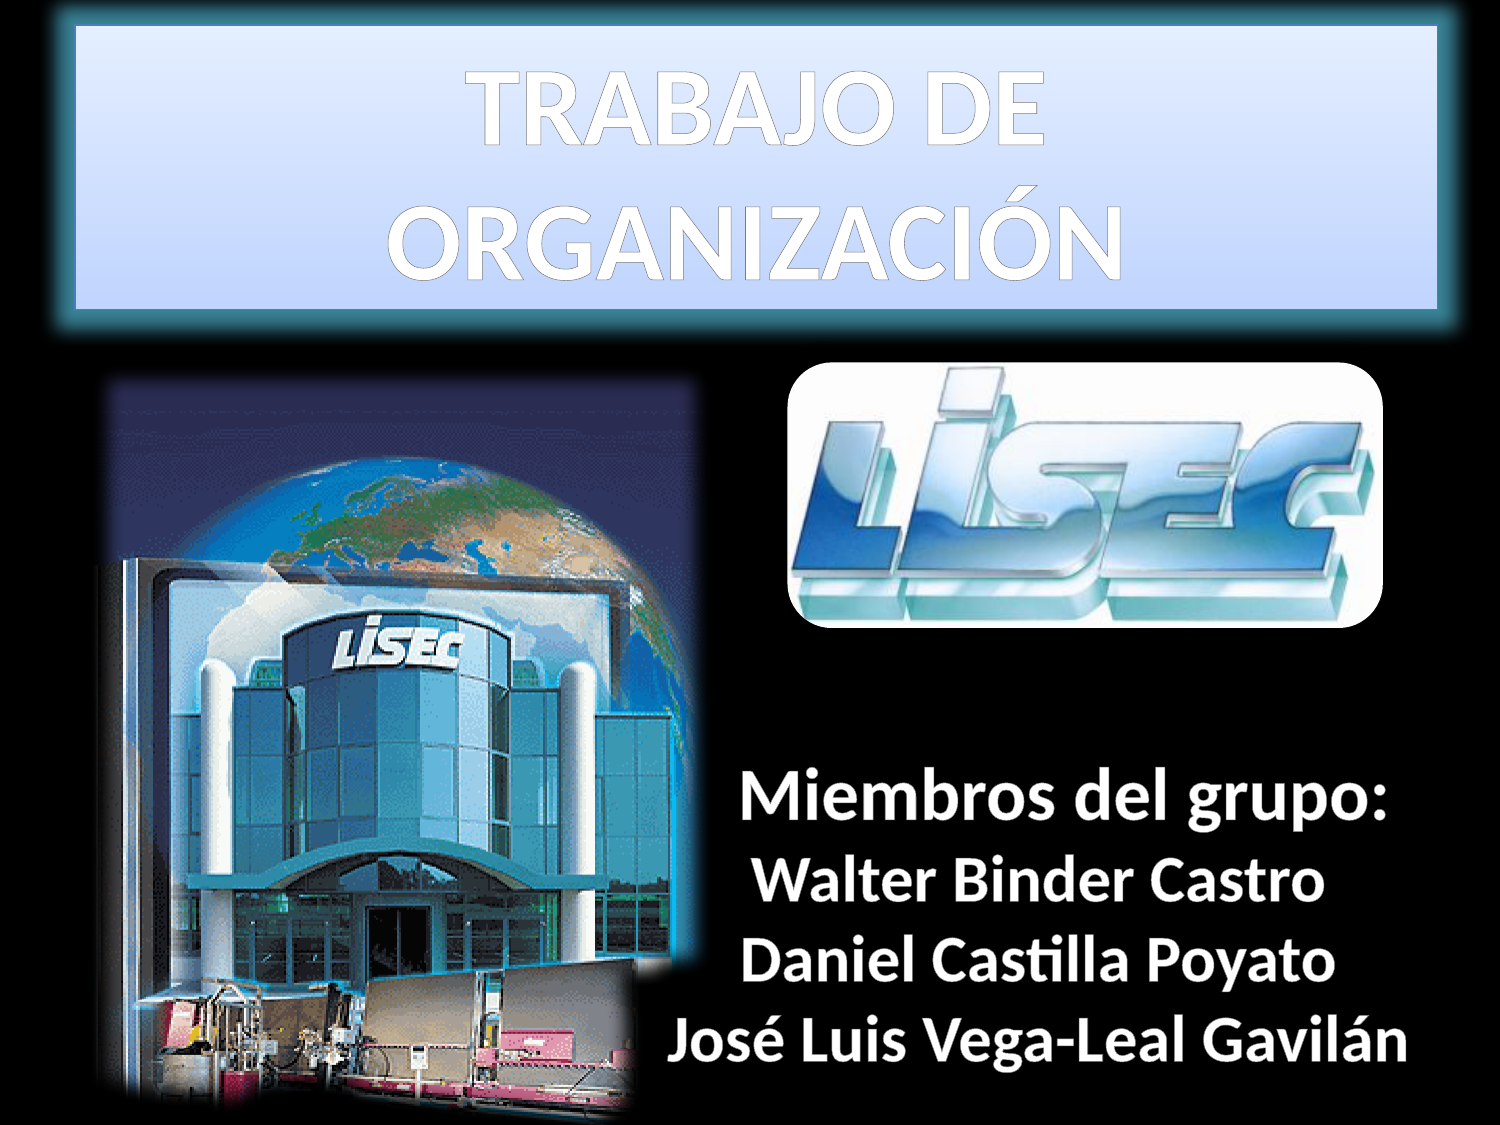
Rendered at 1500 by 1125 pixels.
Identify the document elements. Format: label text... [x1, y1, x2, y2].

picture [74, 362, 713, 1125]
text_box TRABAJO DE ORGANIZACIÓN [74, 24, 1438, 310]
text_box Miembros del grupo: Walter Binder Castro Daniel Castilla Poyato José Luis Vega-Leal Gavilán [716, 737, 1500, 1083]
picture [787, 362, 1384, 629]
